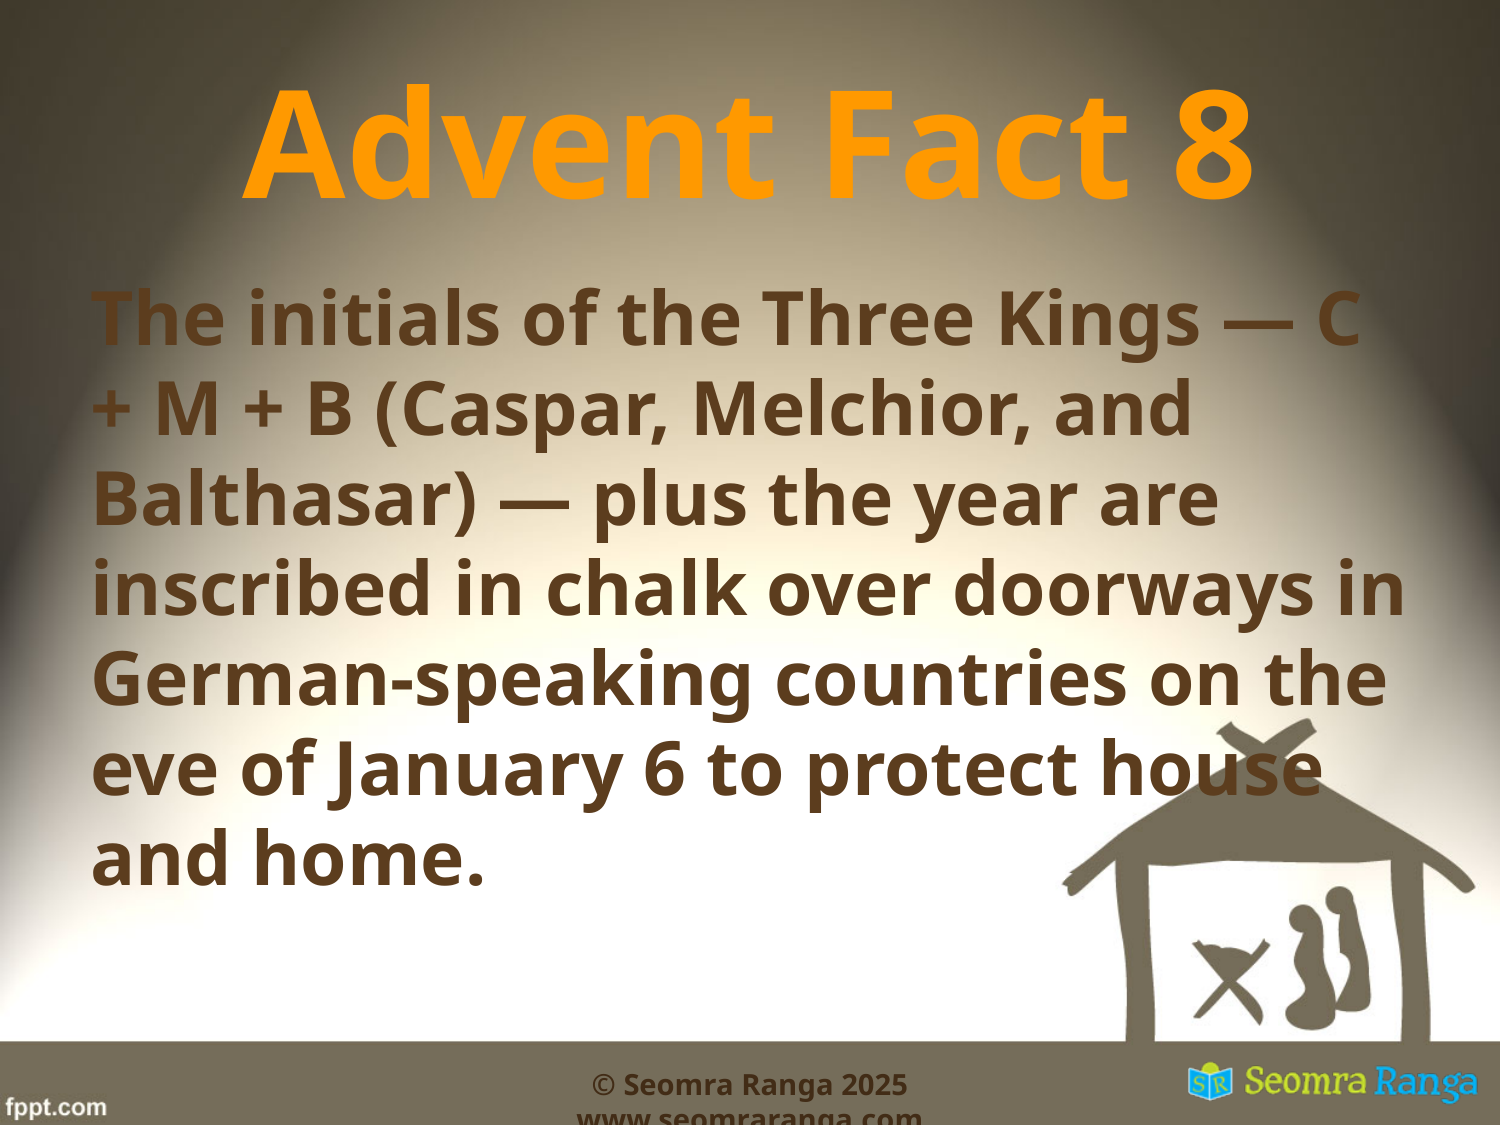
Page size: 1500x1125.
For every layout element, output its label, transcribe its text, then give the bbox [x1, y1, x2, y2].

picture [0, 0, 1500, 1125]
title Advent Fact 8 [75, 45, 1425, 233]
text_box © Seomra Ranga 2025 www.seomraranga.com [401, 1058, 1099, 1125]
list The initials of the Three Kings — C + M + B (Caspar, Melchior, and Balthasar) — plus the year are inscribed in chalk over doorways in German-speaking countries on the eve of January 6 to protect house and home. [75, 262, 1425, 1005]
